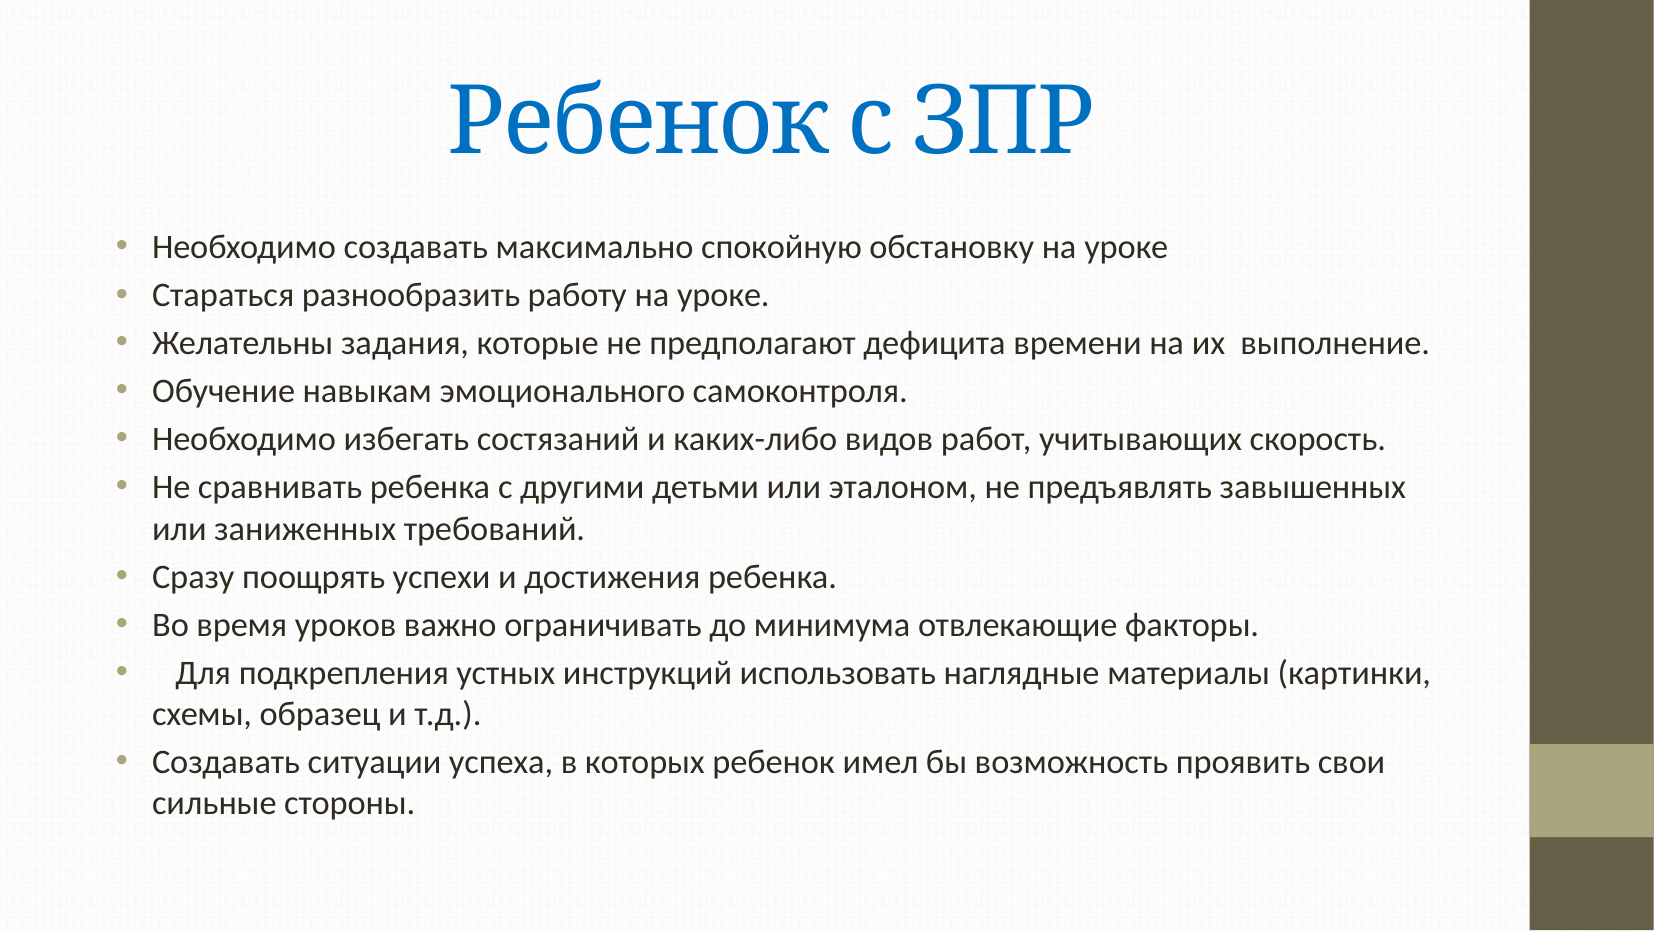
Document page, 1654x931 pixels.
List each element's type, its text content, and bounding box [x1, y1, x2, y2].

list Необходимо создавать максимально спокойную обстановку на уроке Стараться разнообразить работу на уроке. Желательны задания, которые не предполагают дефицита времени на их выполнение. Обучение навыкам эмоционального самоконтроля. Необходимо избегать состязаний и каких-либо видов работ, учитывающих скорость. Не сравнивать ребенка с другими детьми или эталоном, не предъявлять завышенных или заниженных требований. Сразу поощрять успехи и достижения ребенка. Во время уроков важно ограничивать до минимума отвлекающие факторы. Для подкрепления устных инструкций использовать наглядные материалы (картинки, схемы, образец и т.д.). Создавать ситуации успеха, в которых ребенок имел бы возможность проявить свои сильные стороны. [82, 217, 1461, 869]
title Ребенок с ЗПР [82, 37, 1461, 193]
